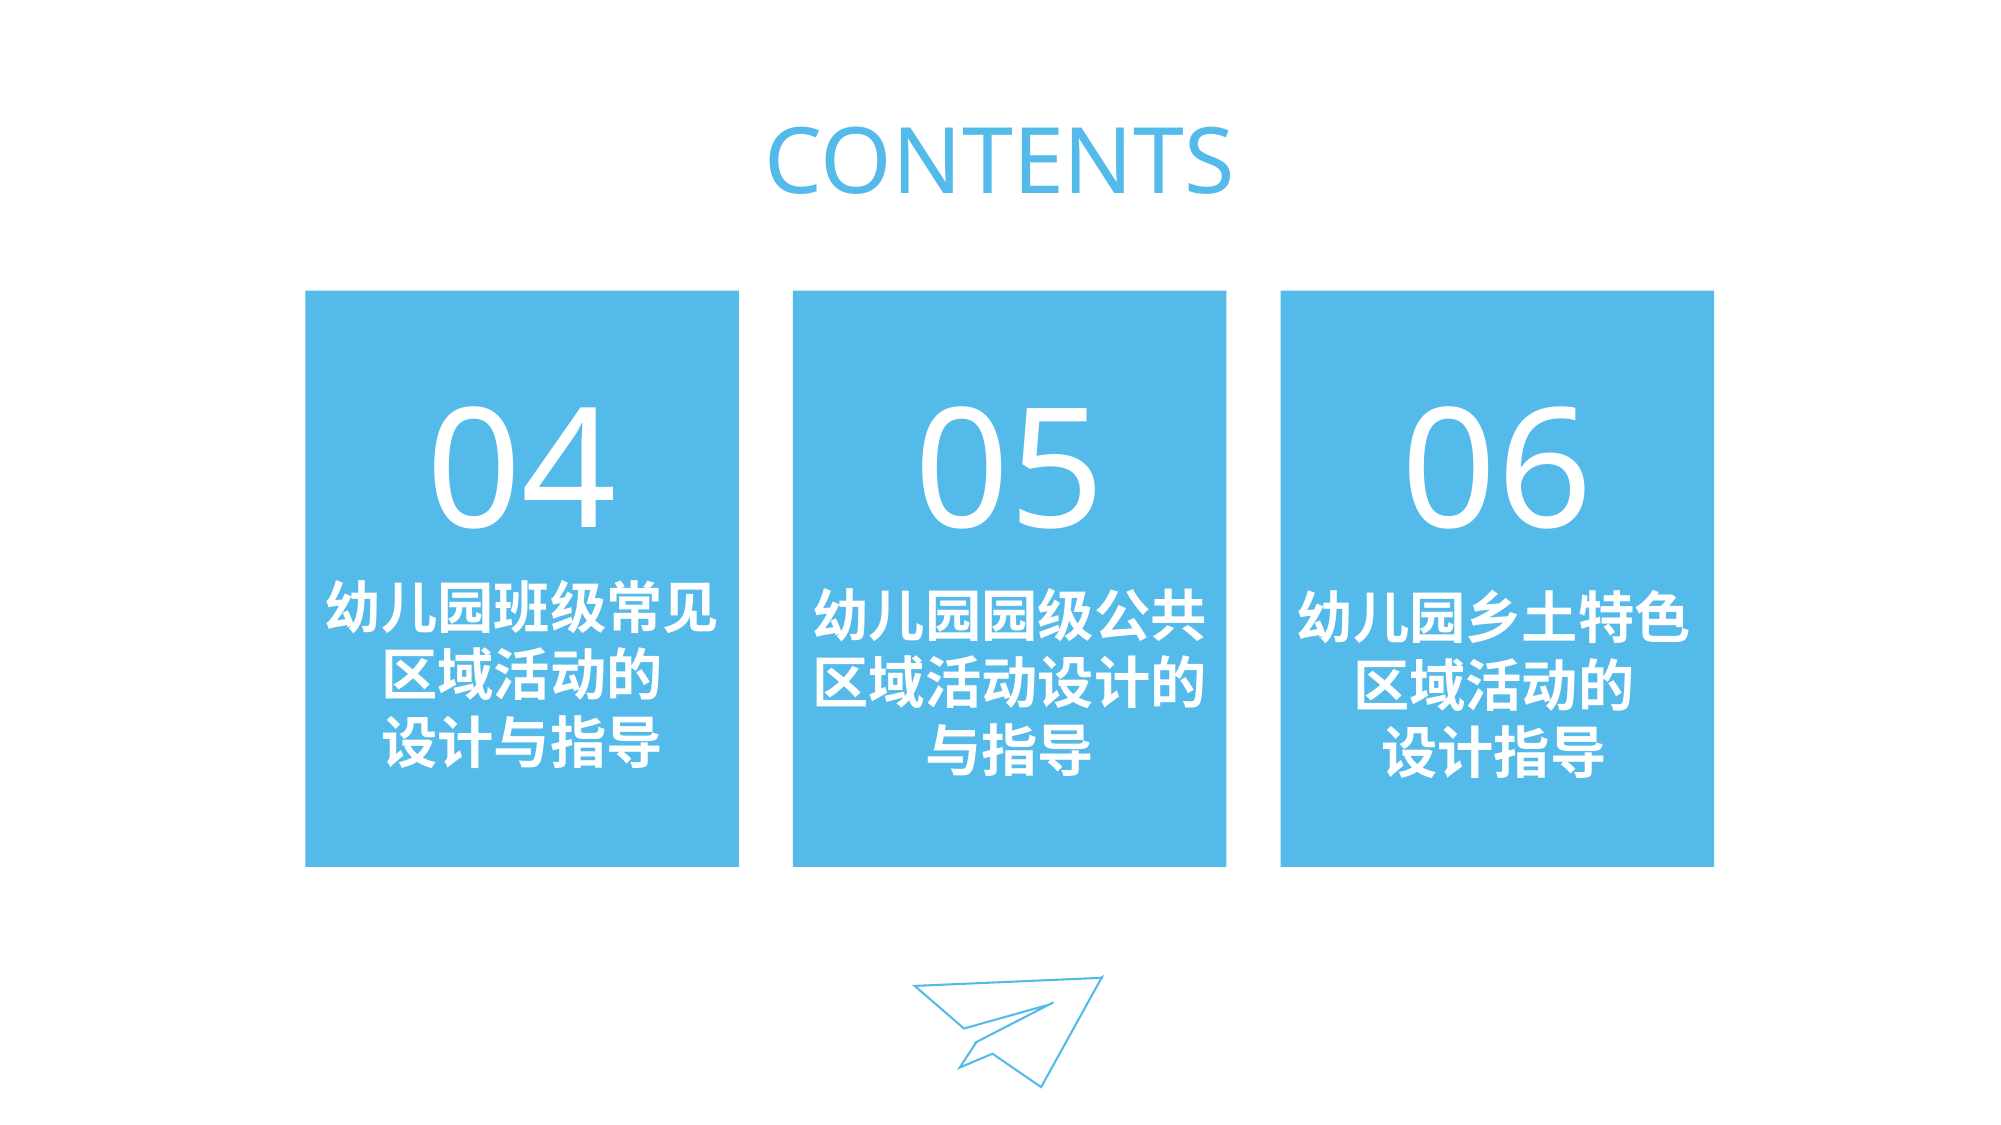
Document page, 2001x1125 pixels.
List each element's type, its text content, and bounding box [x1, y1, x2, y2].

text_box 06 [1394, 353, 1601, 569]
text_box [305, 290, 739, 867]
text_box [796, 369, 1224, 808]
text_box 幼儿园班级常见 区域活动的 设计与指导 [317, 564, 727, 782]
text_box [1280, 290, 1715, 867]
text_box 幼儿园乡土特色 区域活动的 设计指导 [1289, 575, 1699, 793]
text_box CONTENTS [757, 39, 1243, 220]
text_box [792, 290, 1227, 867]
text_box [914, 977, 1103, 1088]
text_box 04 [418, 353, 625, 564]
